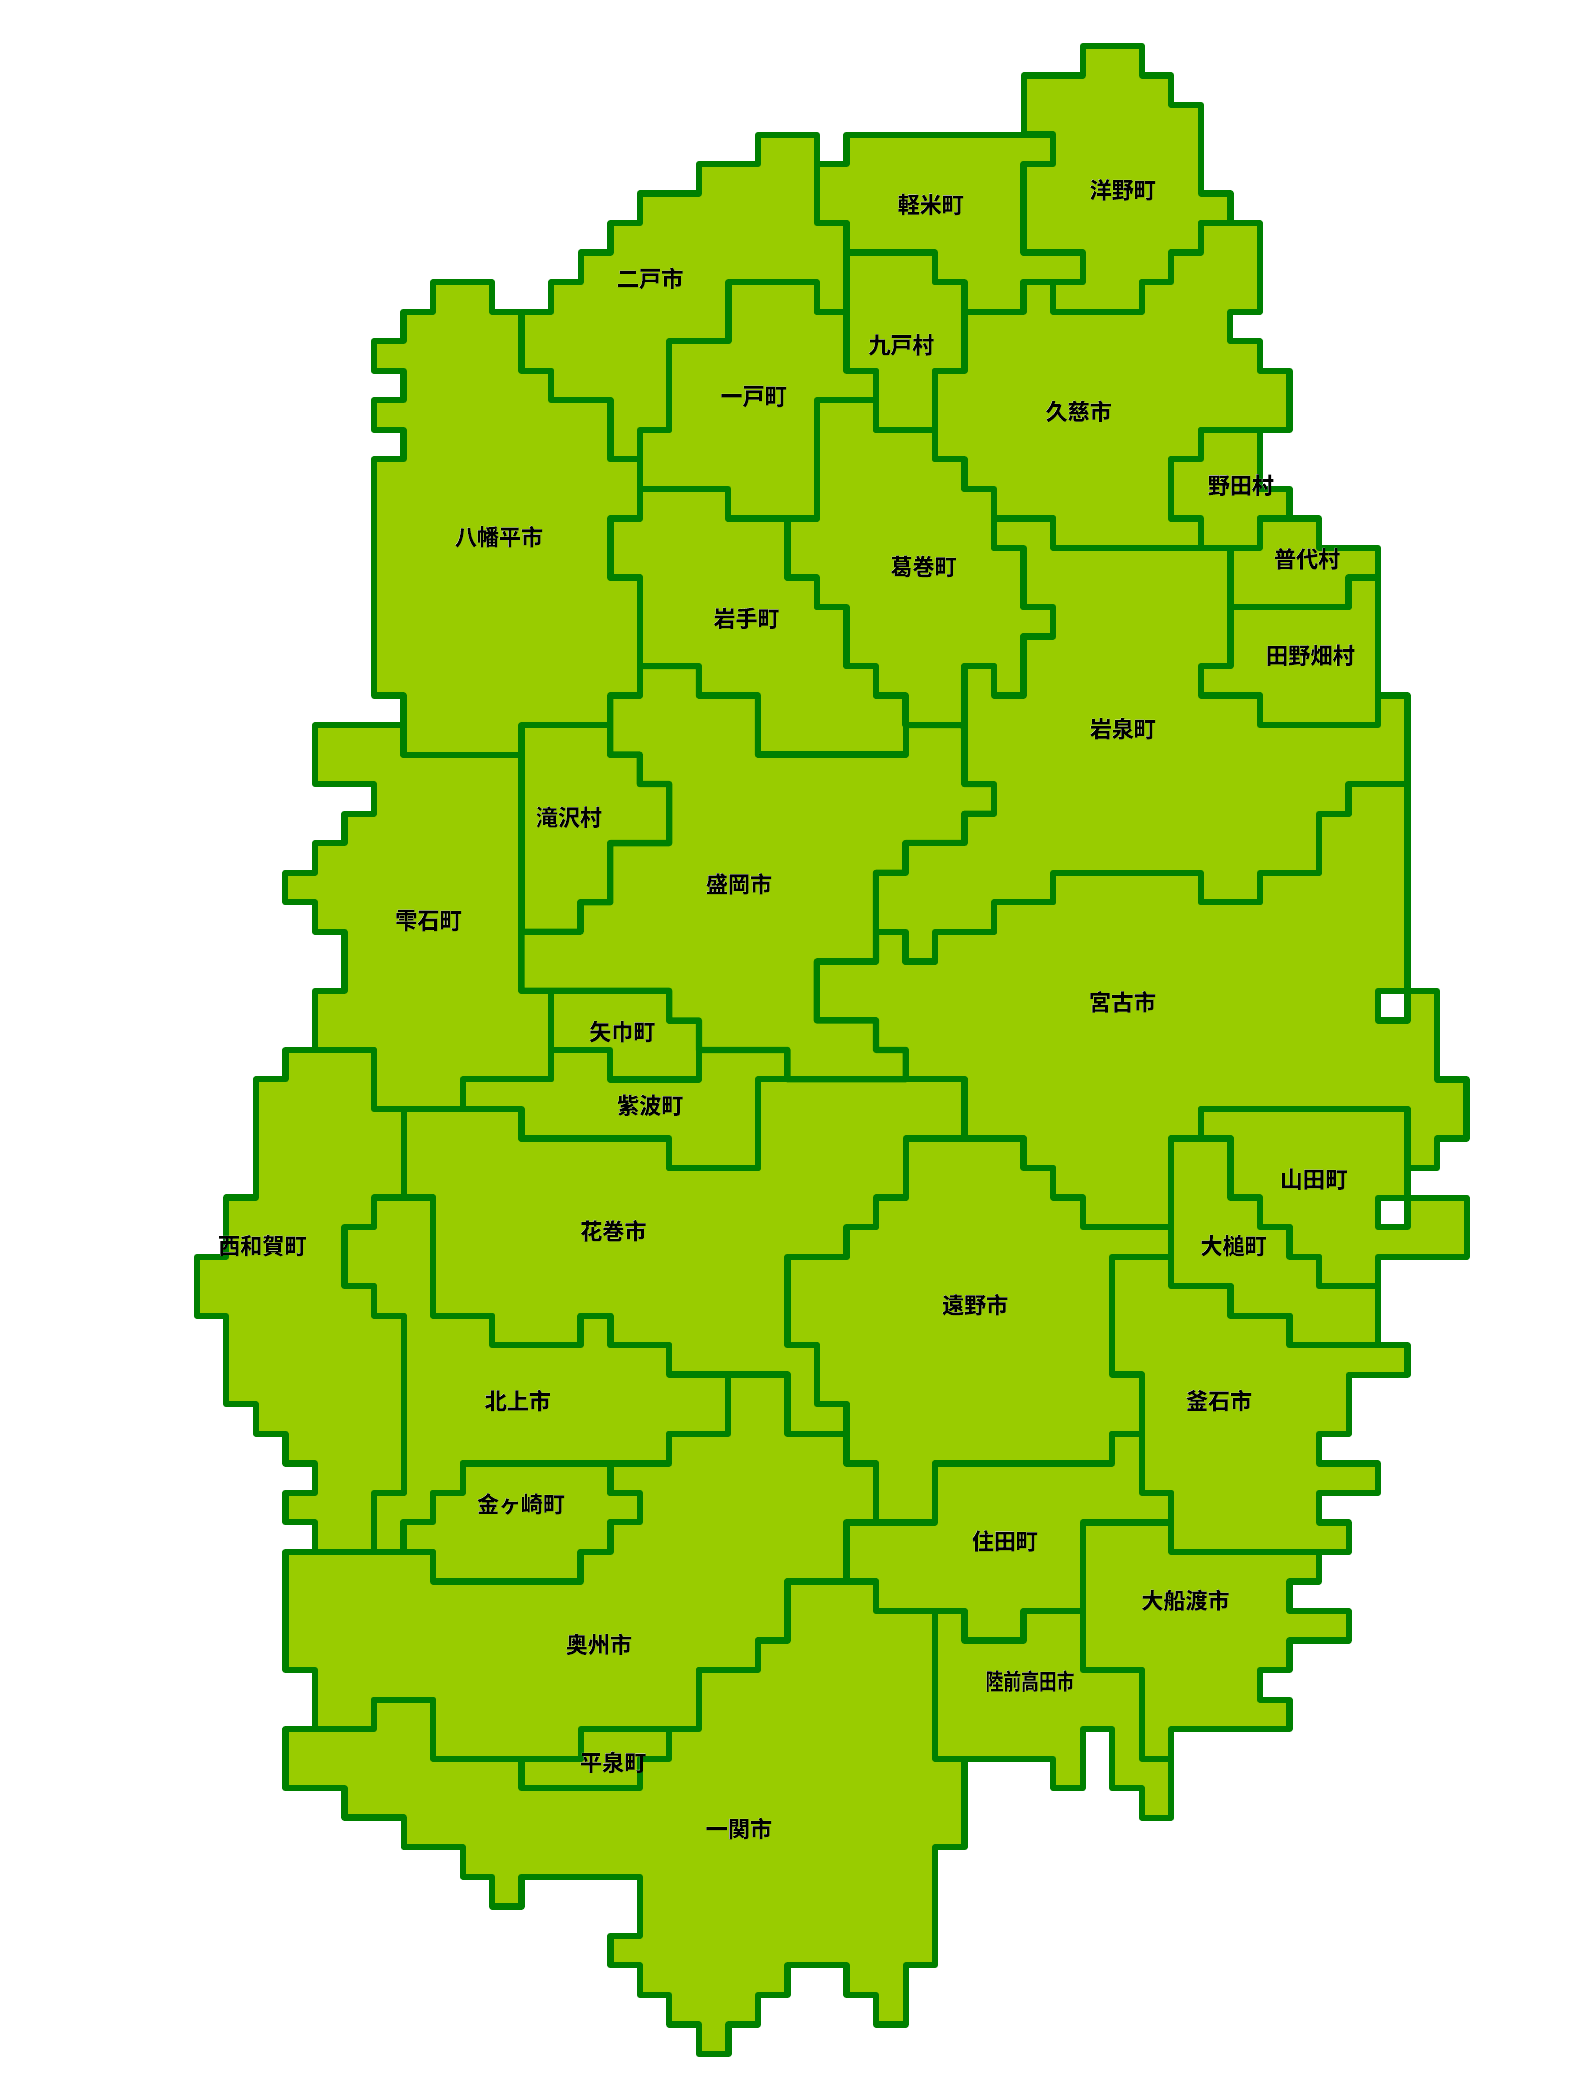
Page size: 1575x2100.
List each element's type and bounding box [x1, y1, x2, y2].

text_box [617, 267, 683, 290]
text_box [477, 1492, 565, 1515]
text_box [1200, 1234, 1267, 1257]
text_box [942, 1293, 1008, 1316]
text_box [580, 1750, 646, 1774]
text_box [890, 555, 957, 578]
text_box [705, 872, 772, 895]
text_box [196, 45, 1467, 2055]
text_box [617, 1093, 683, 1117]
text_box [1045, 399, 1112, 423]
text_box [868, 333, 934, 356]
text_box [218, 1234, 307, 1257]
text_box [971, 1529, 1038, 1552]
text_box [1089, 717, 1156, 740]
text_box [1208, 473, 1274, 497]
text_box [897, 193, 964, 216]
text_box [713, 606, 780, 630]
text_box [1281, 1167, 1348, 1191]
text_box [580, 1219, 646, 1242]
text_box [1267, 643, 1355, 667]
text_box [1274, 547, 1340, 570]
text_box [565, 1633, 632, 1656]
text_box [484, 1389, 551, 1412]
text_box [454, 525, 543, 548]
text_box [536, 805, 602, 829]
text_box [1089, 990, 1156, 1013]
text_box [1089, 178, 1156, 201]
text_box [589, 1020, 655, 1043]
text_box [395, 909, 462, 932]
text_box [705, 1817, 772, 1840]
text_box [1141, 1589, 1230, 1612]
text_box [986, 1669, 1074, 1693]
text_box [1185, 1389, 1252, 1412]
text_box [720, 385, 787, 408]
